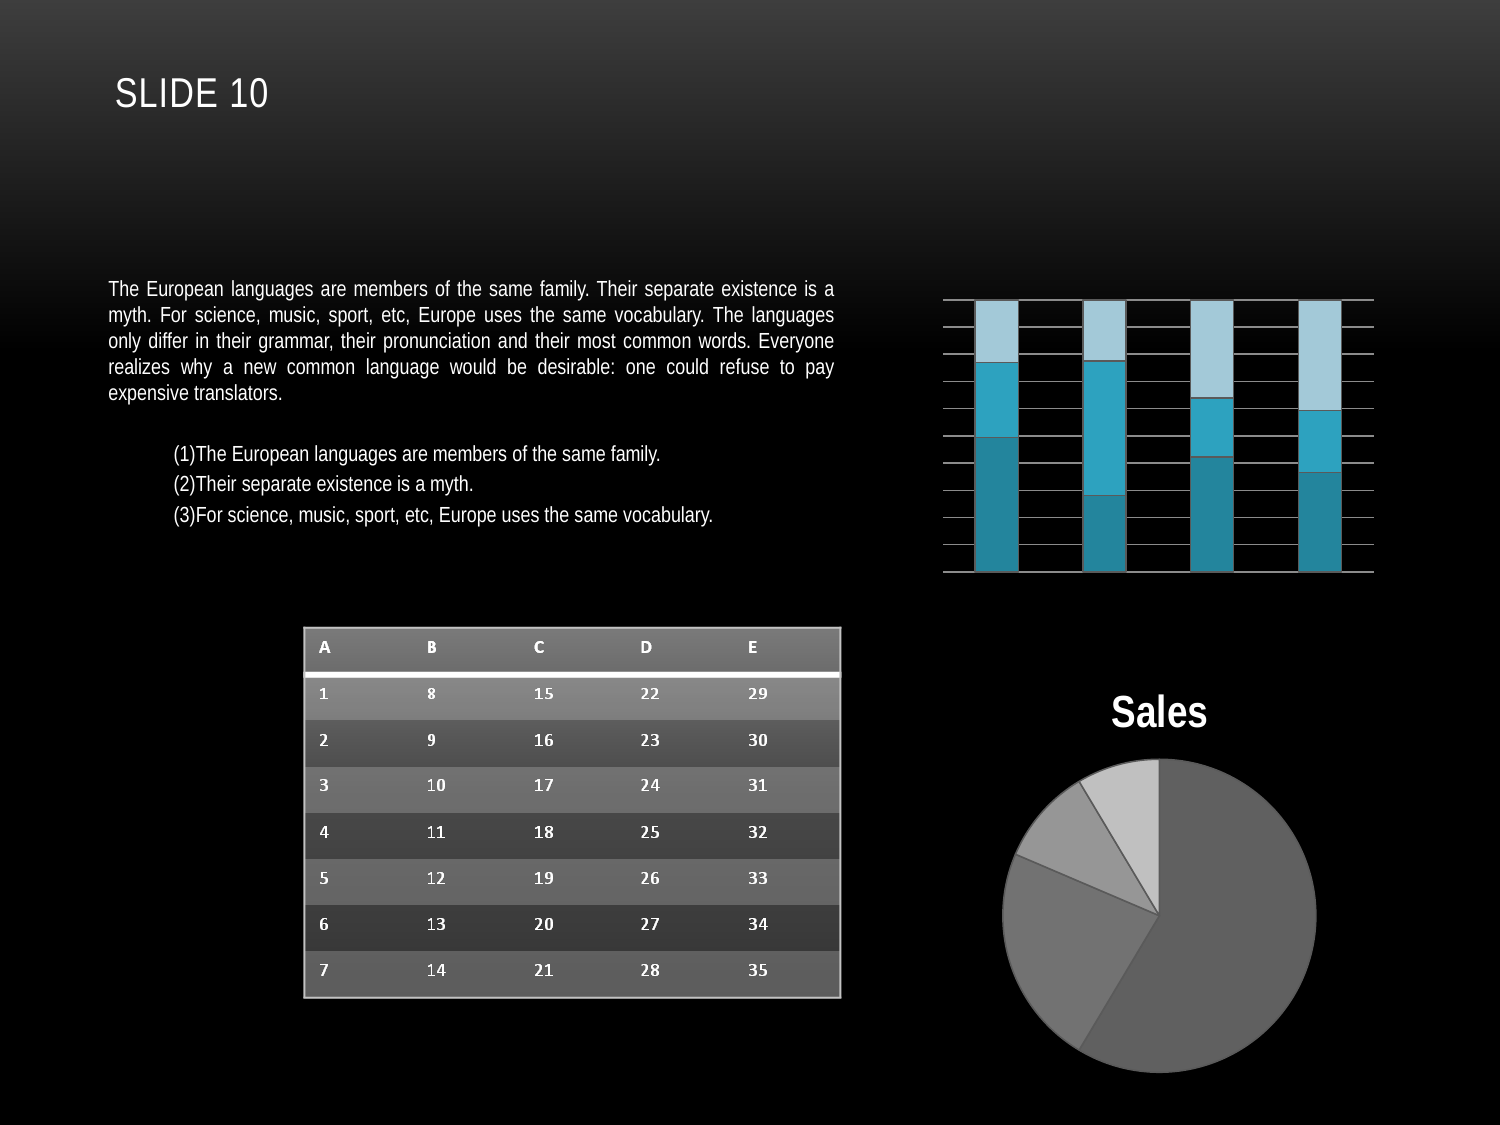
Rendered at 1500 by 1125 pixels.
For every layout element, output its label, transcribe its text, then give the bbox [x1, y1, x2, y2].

chart [933, 293, 1384, 578]
chart [893, 655, 1426, 1082]
text_box The European languages are members of the same family. Their separate existence is a myth. For science, music, sport, etc, Europe uses the same vocabulary. The languages only differ in their grammar, their pronunciation and their most common words. Everyone realizes why a new common language would be desirable: one could refuse to pay expensive translators. The European languages are members of the same family. Their separate existence is a myth. For science, music, sport, etc, Europe uses the same vocabulary. [93, 267, 852, 967]
title Slide 10 [99, 19, 1400, 124]
picture [290, 616, 852, 1016]
